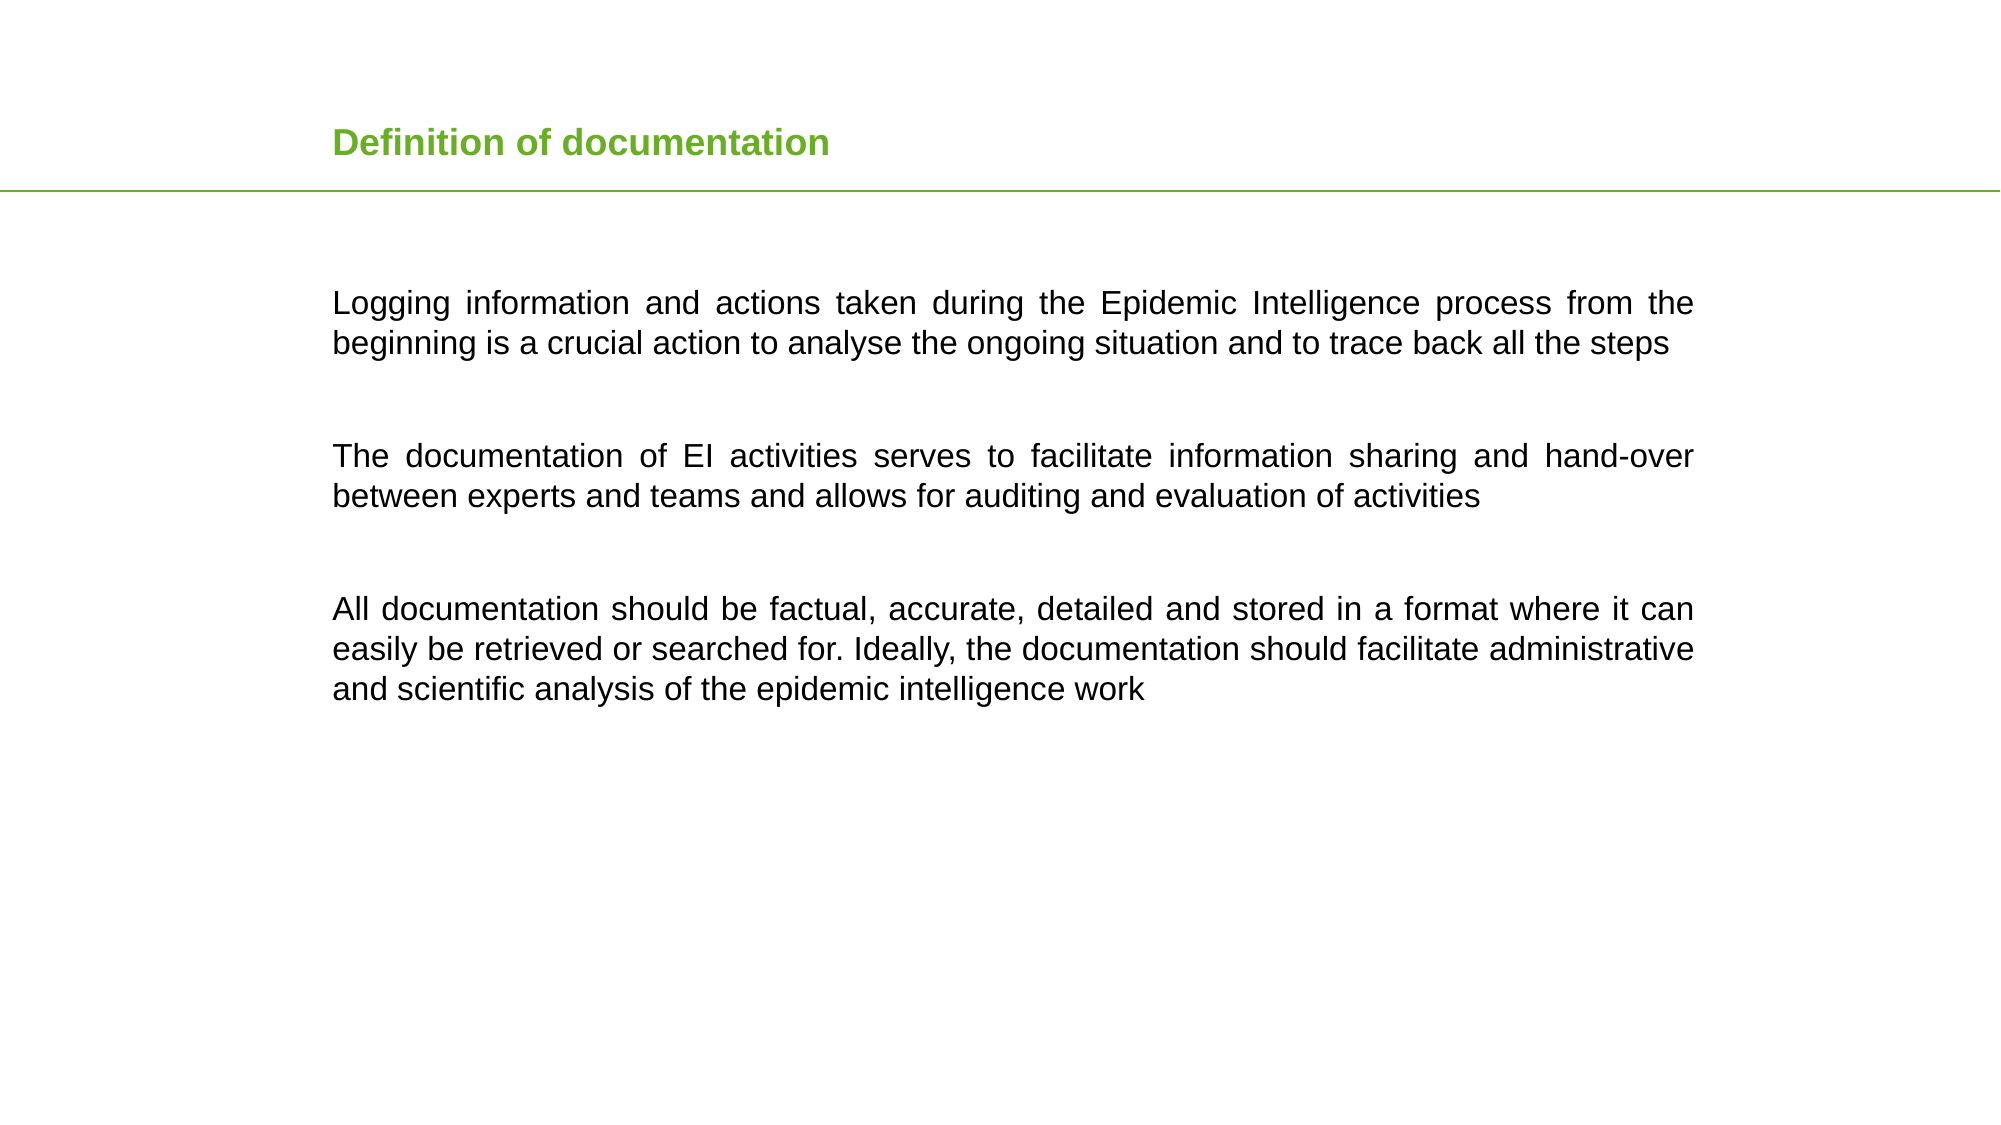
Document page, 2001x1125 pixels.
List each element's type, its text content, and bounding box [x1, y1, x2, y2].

text_box Definition of documentation [317, 110, 1518, 170]
text_box Logging information and actions taken during the Epidemic Intelligence process from the beginning is a crucial action to analyse the ongoing situation and to trace back all the steps The documentation of EI activities serves to facilitate information sharing and hand-over between experts and teams and allows for auditing and evaluation of activities All documentation should be factual, accurate, detailed and stored in a format where it can easily be retrieved or searched for. Ideally, the documentation should facilitate administrative and scientific analysis of the epidemic intelligence work [317, 273, 1712, 1097]
